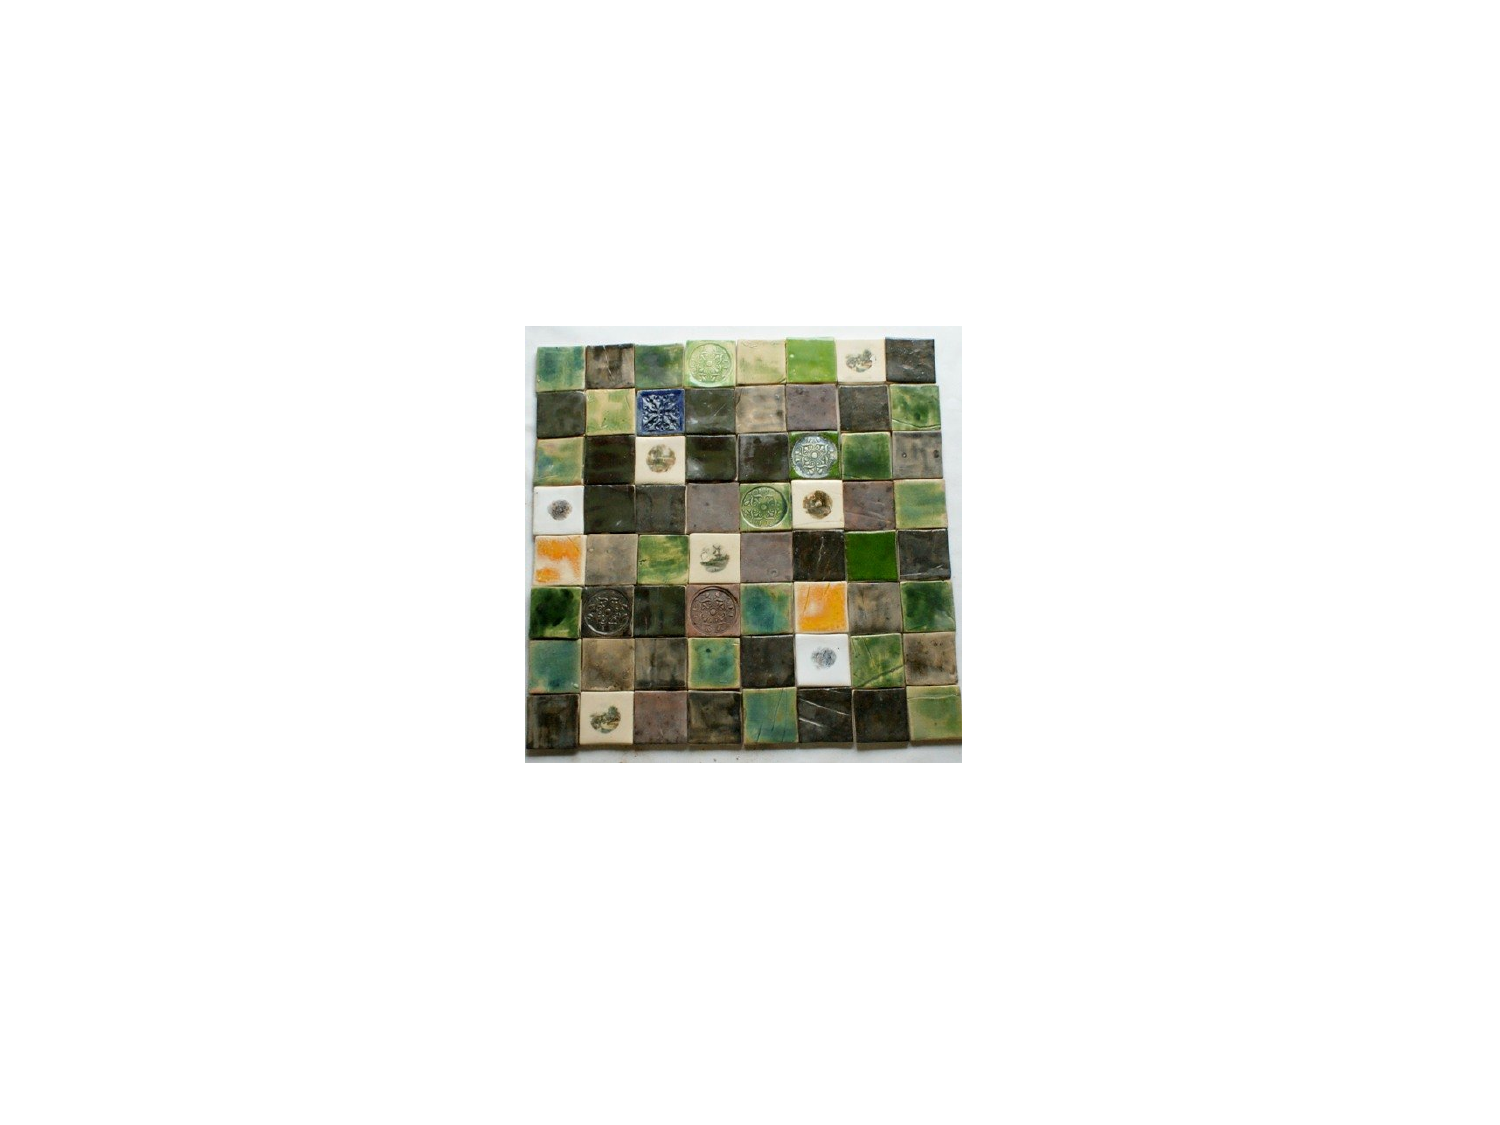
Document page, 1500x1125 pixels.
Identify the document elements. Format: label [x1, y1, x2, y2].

picture [525, 325, 962, 763]
